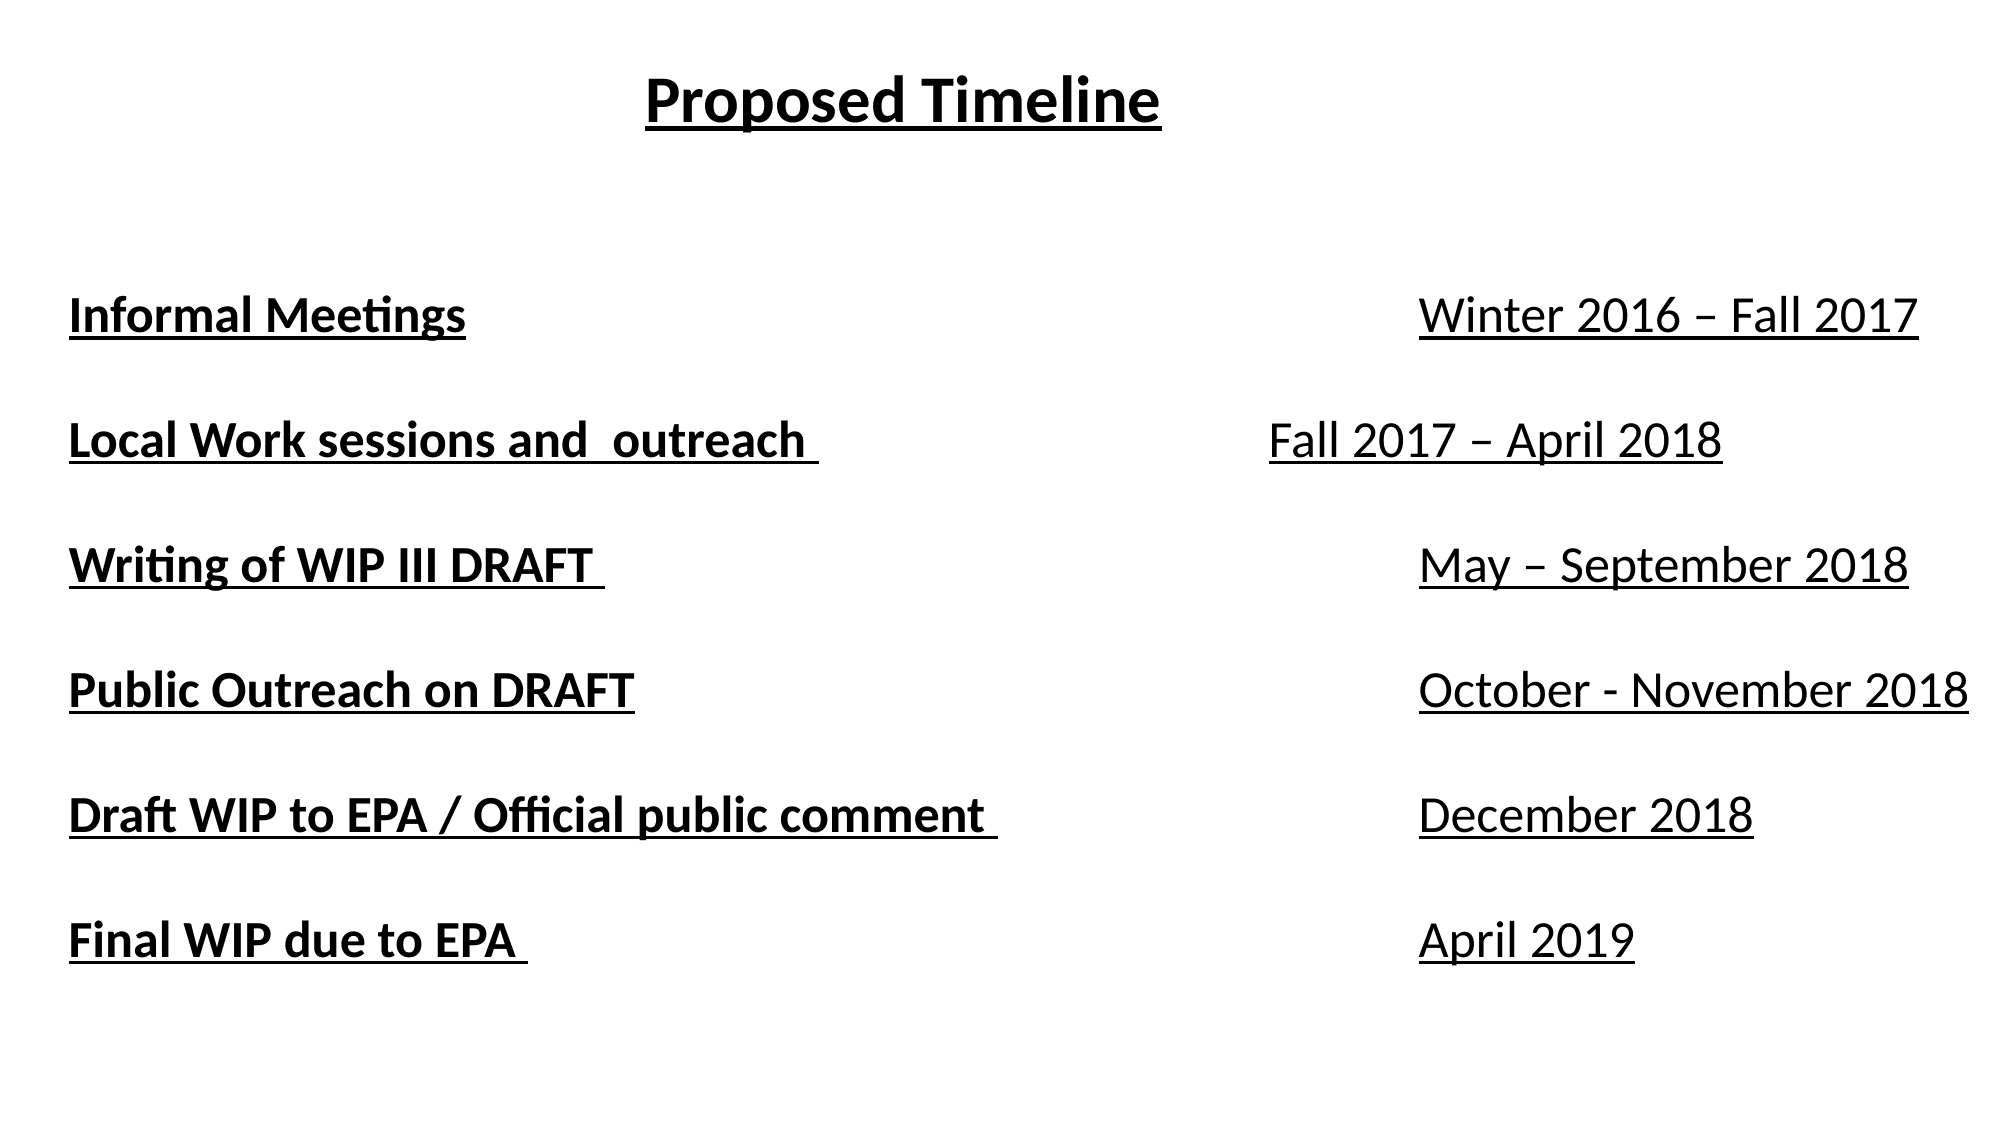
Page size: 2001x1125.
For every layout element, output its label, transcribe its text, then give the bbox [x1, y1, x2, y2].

text_box Proposed Timeline [630, 48, 1371, 143]
text_box Informal Meetings Winter 2016 – Fall 2017 Local Work sessions and outreach Fall 2017 – April 2018 Writing of WIP III DRAFT May – September 2018 Public Outreach on DRAFT October - November 2018 Draft WIP to EPA / Official public comment December 2018 Final WIP due to EPA April 2019 [53, 273, 2000, 976]
